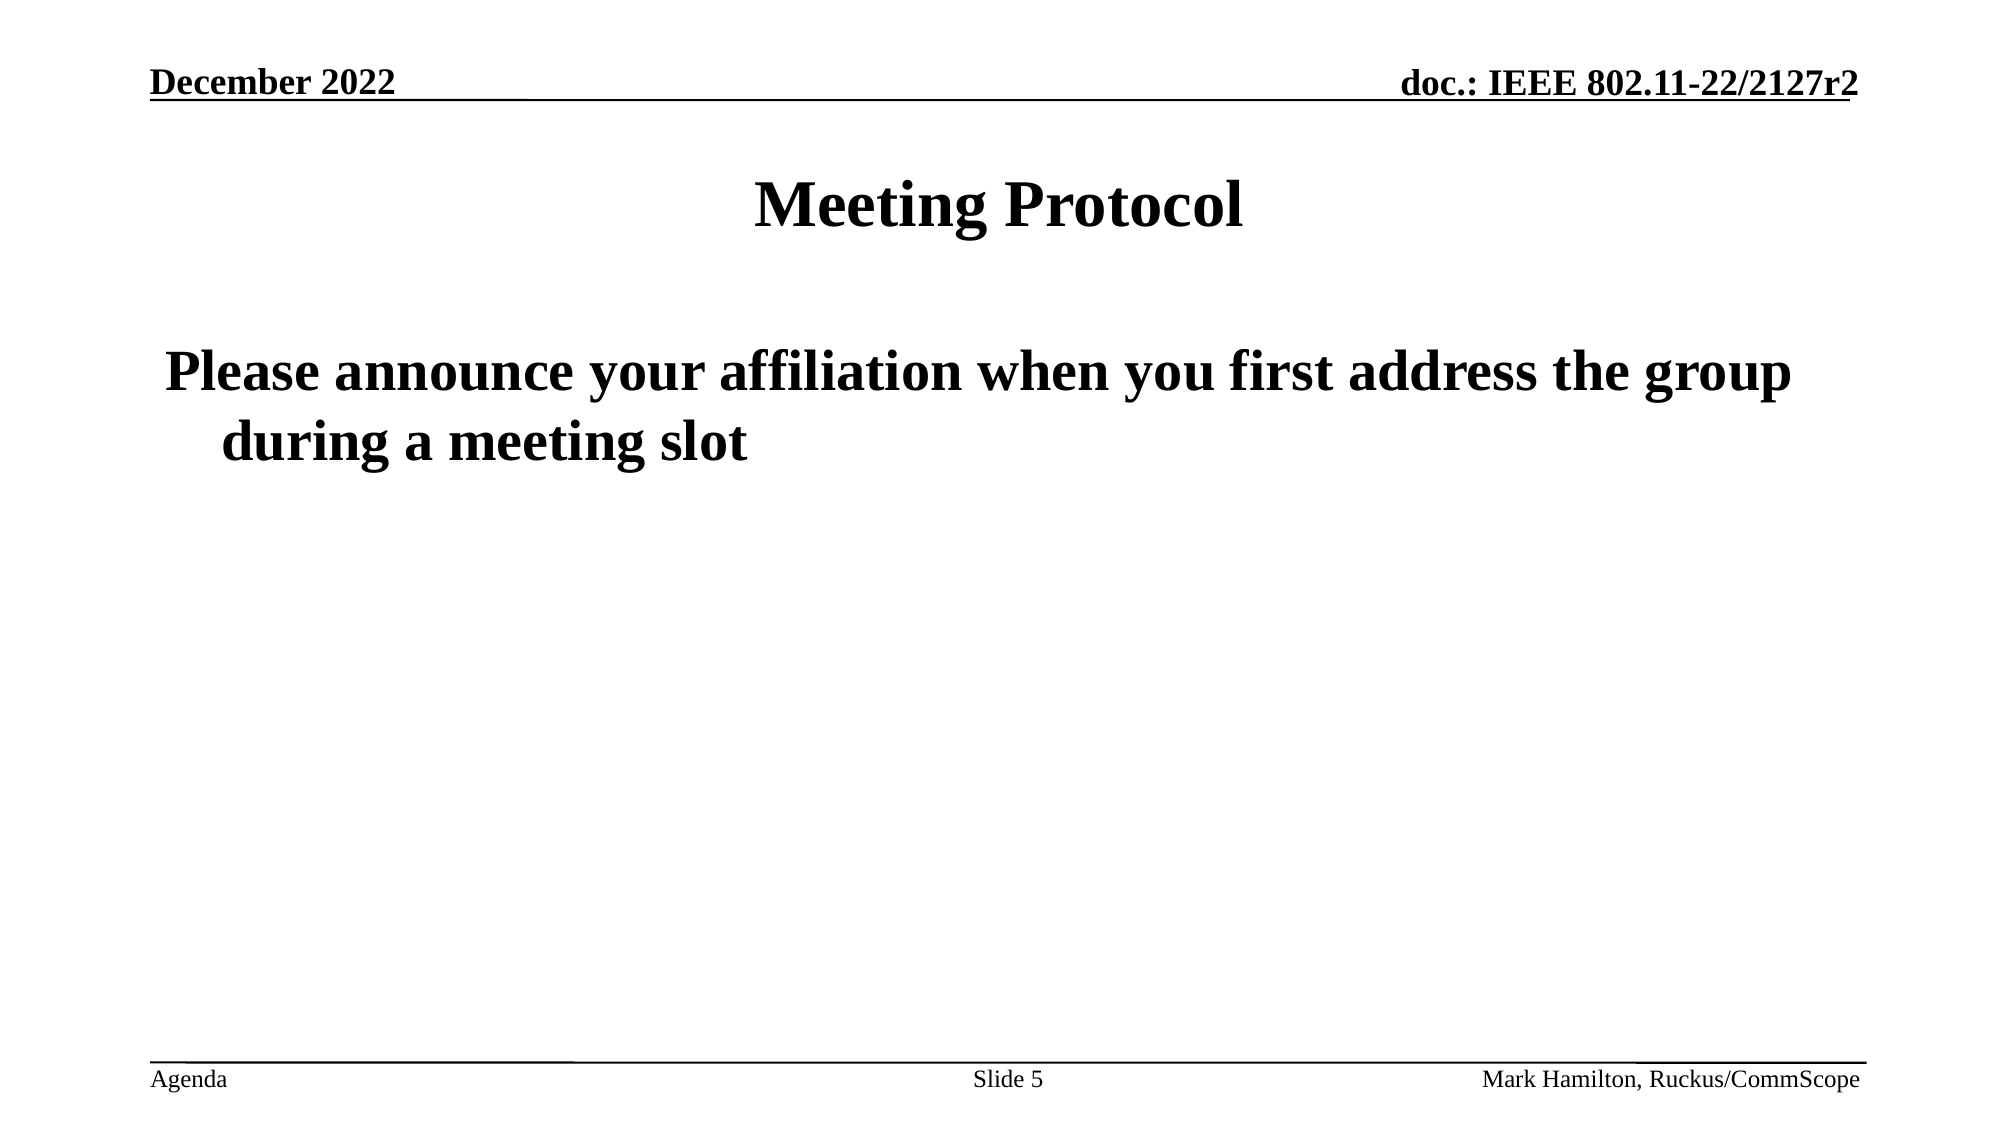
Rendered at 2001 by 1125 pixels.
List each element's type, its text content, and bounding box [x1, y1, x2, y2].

title Meeting Protocol [149, 112, 1850, 288]
slide_number Slide 5 [950, 1061, 1067, 1123]
list Please announce your affiliation when you first address the group during a meeting slot [149, 324, 1850, 1000]
